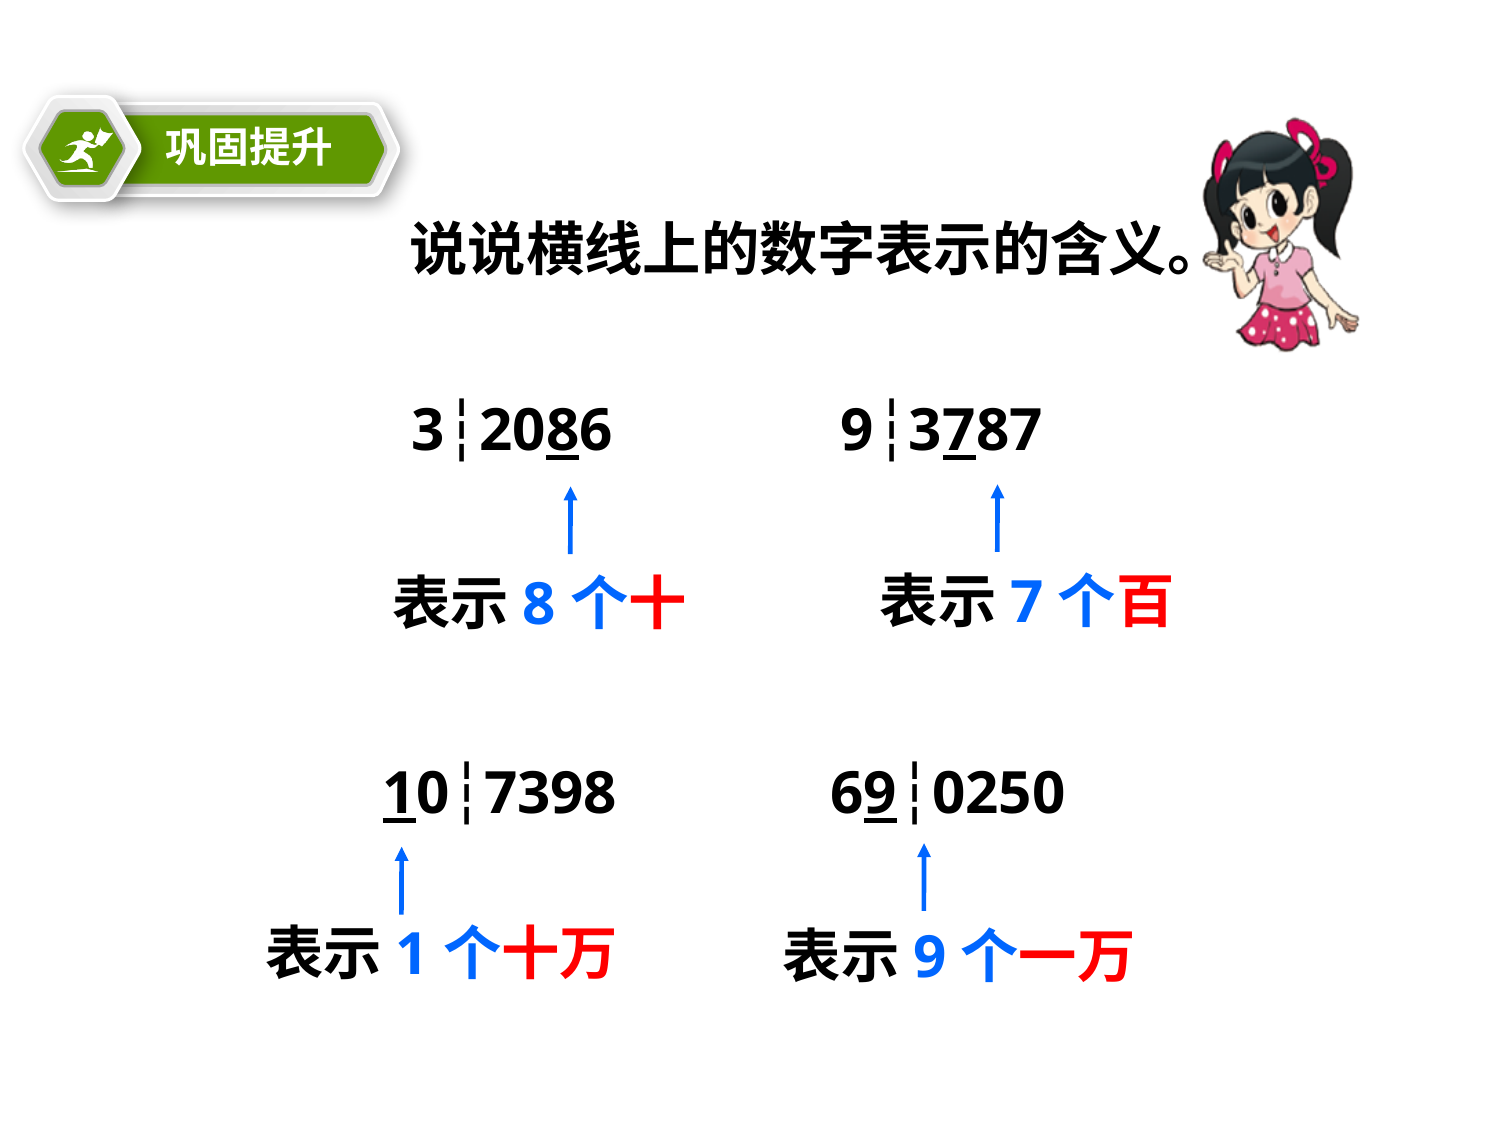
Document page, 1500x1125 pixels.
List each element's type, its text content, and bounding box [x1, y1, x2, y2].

text_box 3┆2086 9┆3787 [396, 384, 1120, 470]
text_box 10┆7398 69┆0250 [367, 748, 1203, 833]
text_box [865, 484, 1198, 643]
picture [1197, 99, 1368, 356]
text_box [250, 846, 633, 995]
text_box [377, 486, 710, 645]
text_box 说说横线上的数字表示的含义。 [395, 169, 1197, 305]
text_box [768, 843, 1156, 999]
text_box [23, 96, 399, 237]
